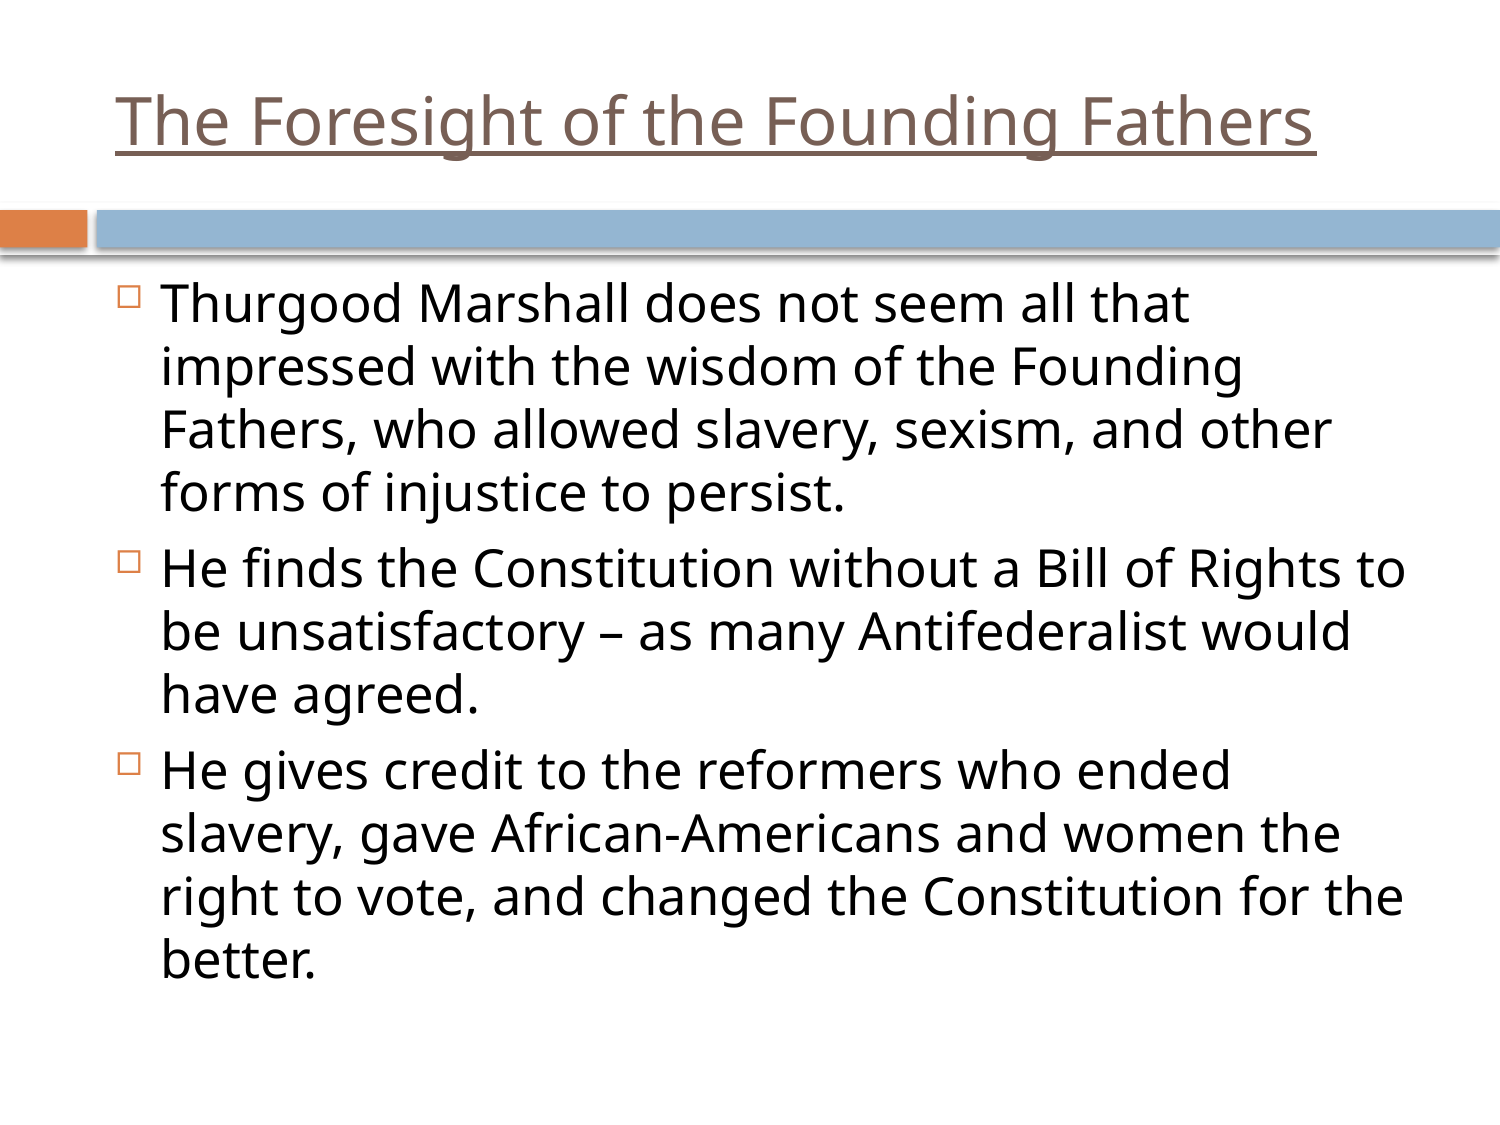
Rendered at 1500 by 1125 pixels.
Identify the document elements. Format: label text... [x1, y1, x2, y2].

list Thurgood Marshall does not seem all that impressed with the wisdom of the Founding Fathers, who allowed slavery, sexism, and other forms of injustice to persist. He finds the Constitution without a Bill of Rights to be unsatisfactory – as many Antifederalist would have agreed. He gives credit to the reformers who ended slavery, gave African-Americans and women the right to vote, and changed the Constitution for the better. [100, 262, 1438, 1000]
title The Foresight of the Founding Fathers [100, 37, 1438, 200]
